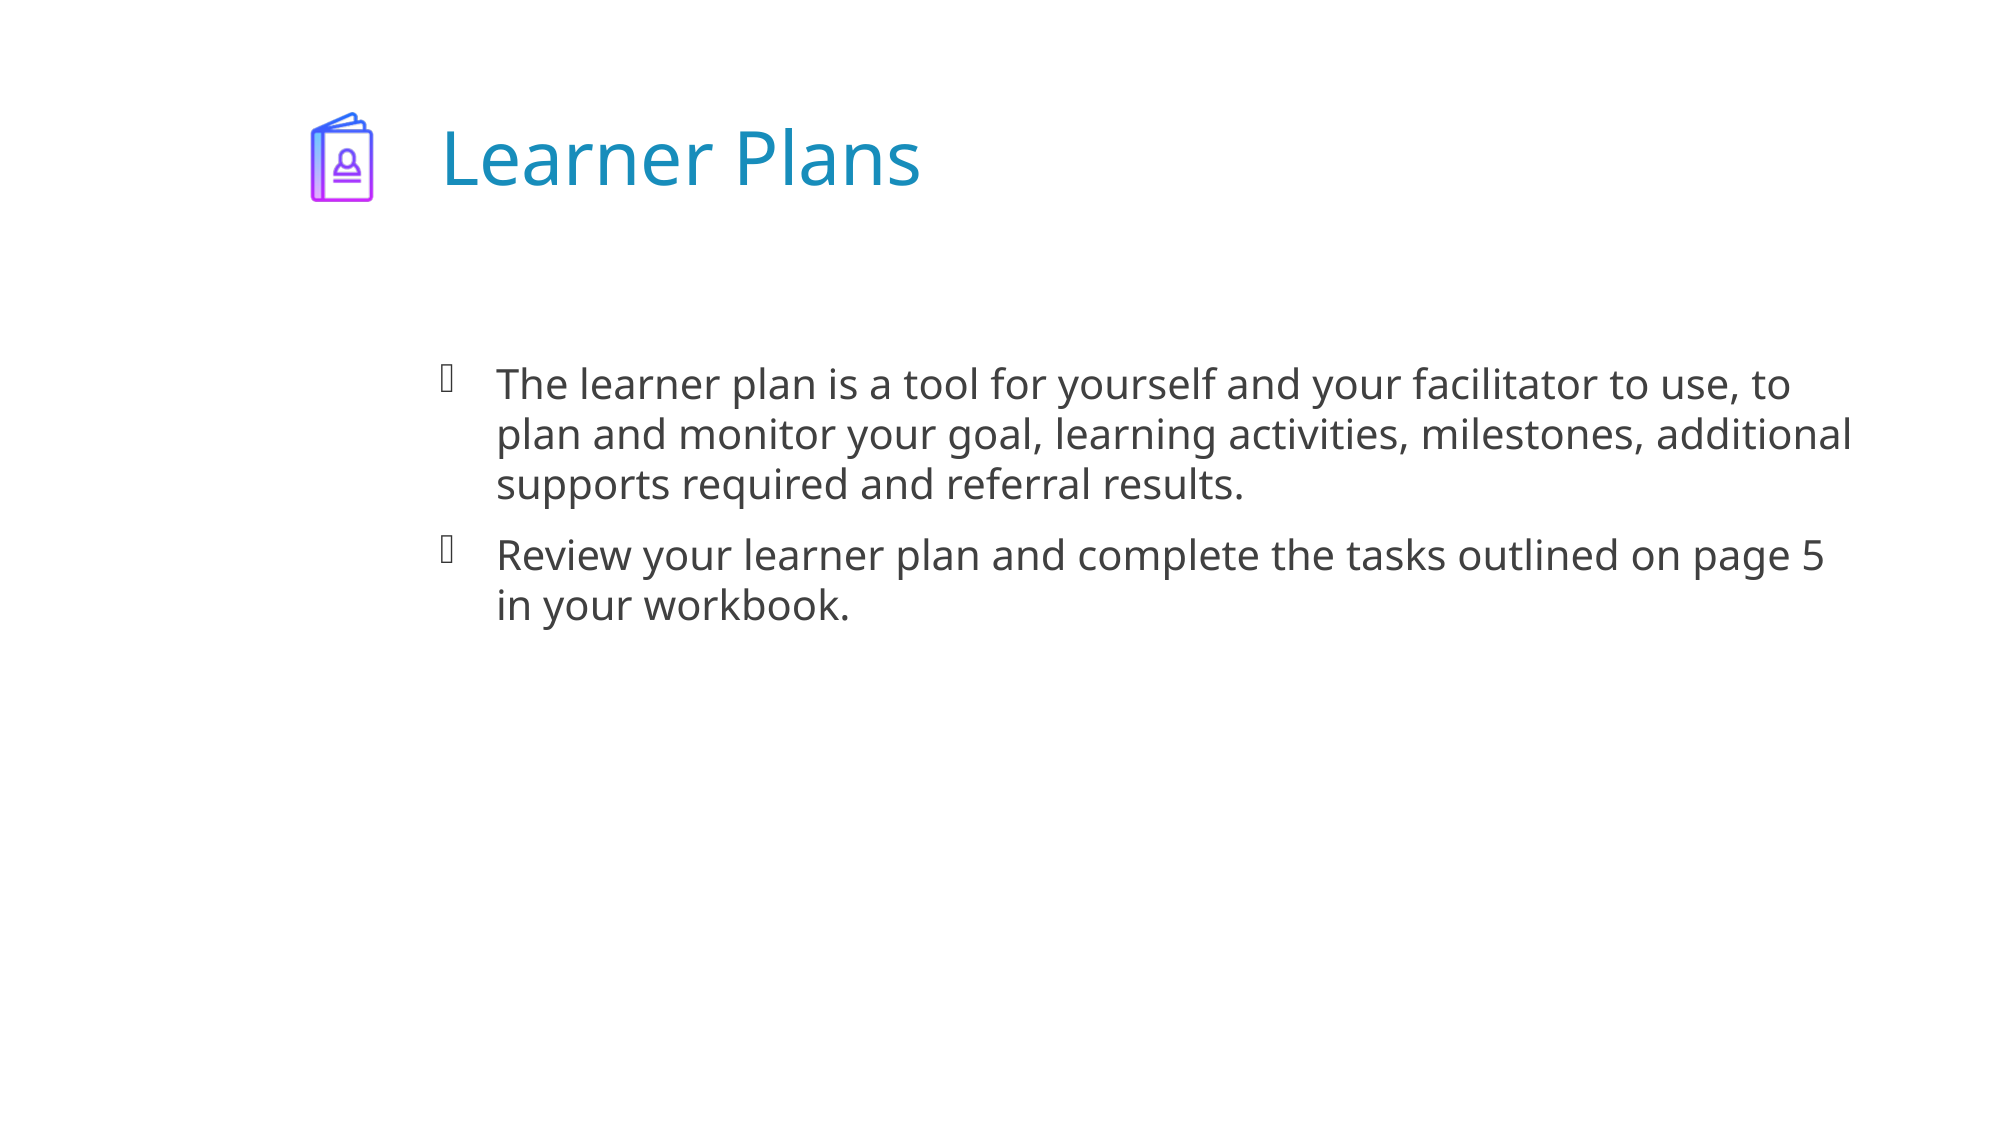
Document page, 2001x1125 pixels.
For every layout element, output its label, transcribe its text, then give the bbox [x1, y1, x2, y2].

list The learner plan is a tool for yourself and your facilitator to use, to plan and monitor your goal, learning activities, milestones, additional supports required and referral results. Review your learner plan and complete the tasks outlined on page 5 in your workbook. [424, 350, 1888, 970]
title Learner Plans [425, 102, 1888, 313]
picture [287, 102, 397, 212]
